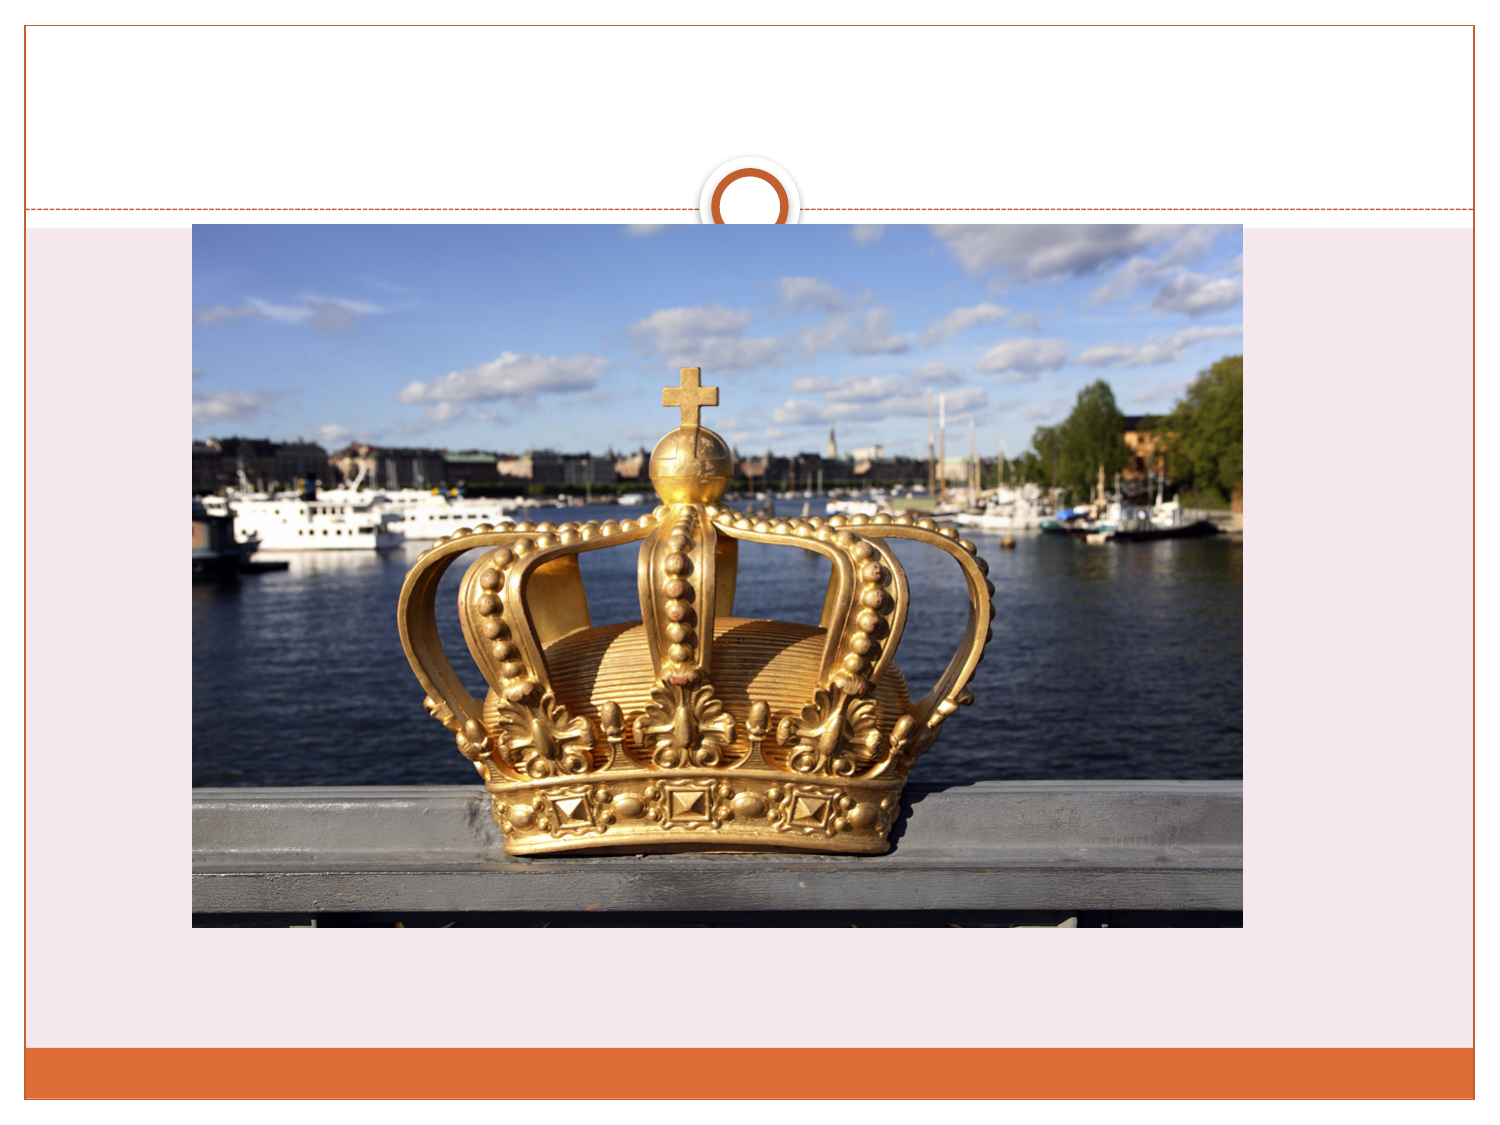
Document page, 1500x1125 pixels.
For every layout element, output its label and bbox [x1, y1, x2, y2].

picture [191, 224, 1243, 929]
